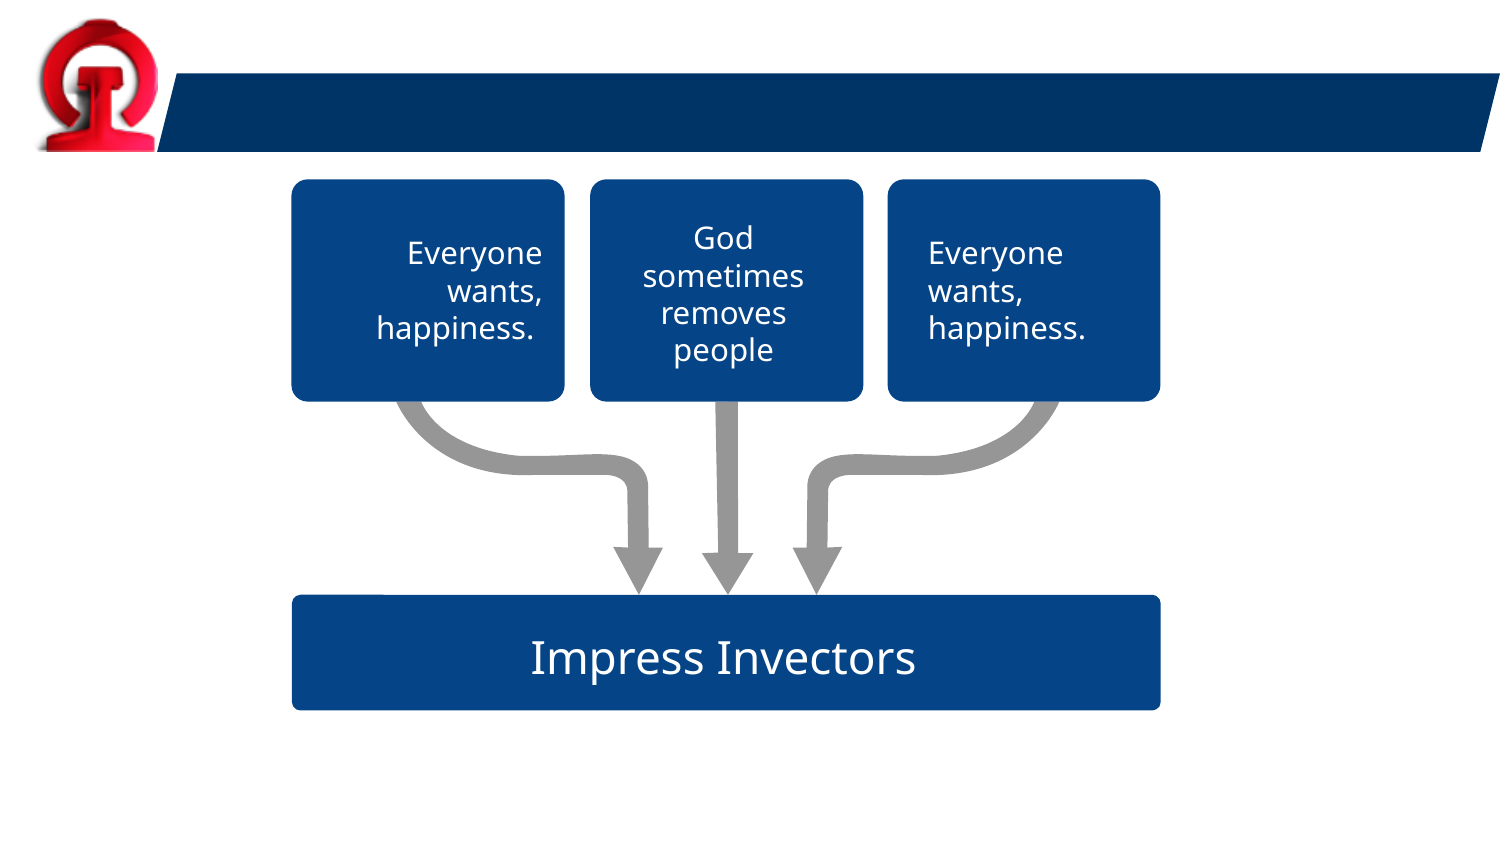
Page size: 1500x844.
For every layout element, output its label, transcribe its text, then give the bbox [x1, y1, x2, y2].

picture [31, 16, 158, 152]
text_box [291, 594, 1161, 711]
text_box [792, 402, 1060, 595]
text_box [112, 32, 739, 115]
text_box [887, 179, 1161, 402]
text_box [396, 402, 663, 595]
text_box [291, 179, 565, 402]
text_box [701, 402, 754, 595]
text_box Impress Invectors [487, 622, 961, 691]
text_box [590, 179, 864, 402]
